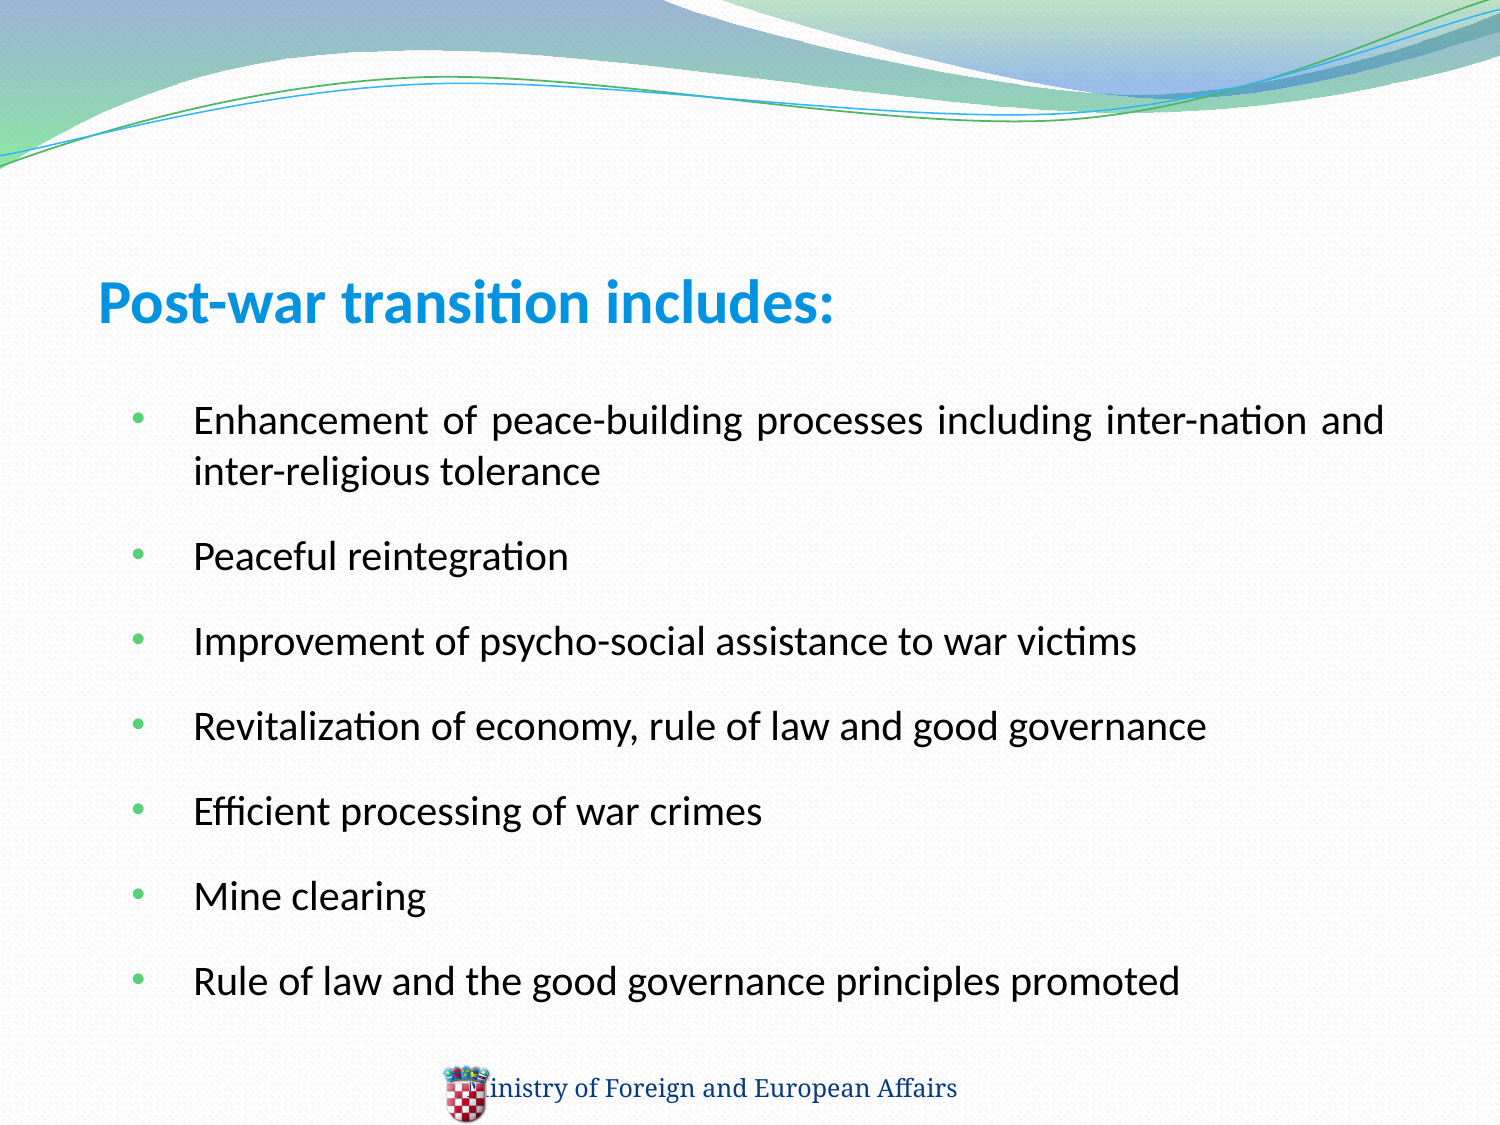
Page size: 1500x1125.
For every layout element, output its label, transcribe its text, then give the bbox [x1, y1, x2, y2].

picture [441, 1062, 492, 1125]
title Post-war transition includes: [98, 184, 1500, 336]
footer Ministry of Foreign and European Affairs [437, 1042, 988, 1103]
list Enhancement of peace-building processes including inter-nation and inter-religious tolerance Peaceful reintegration Improvement of psycho-social assistance to war victims Revitalization of economy, rule of law and good governance Efficient processing of war crimes Mine clearing Rule of law and the good governance principles promoted [100, 385, 1400, 1012]
